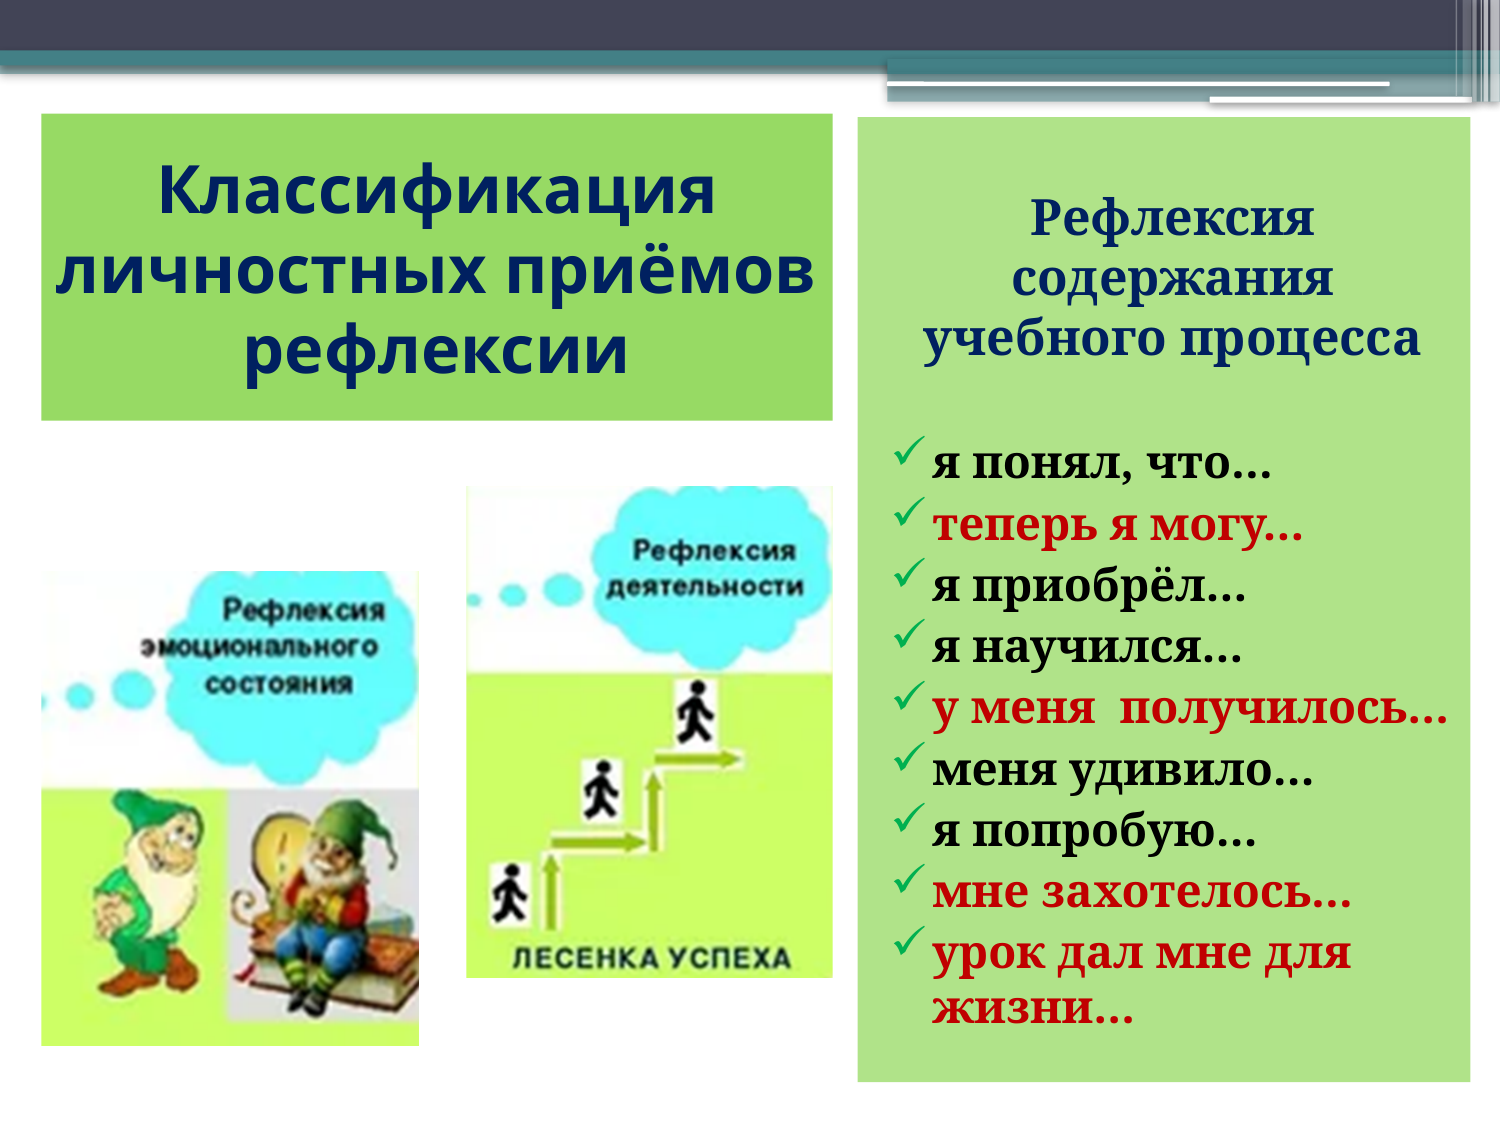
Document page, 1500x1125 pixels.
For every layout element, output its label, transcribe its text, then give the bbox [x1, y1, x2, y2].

list Рефлексия содержания учебного процесса я понял, что… теперь я могу… я приобрёл… я научился… у меня получилось… меня удивило… я попробую… мне захотелось… урок дал мне для жизни… [857, 117, 1471, 1083]
picture [466, 486, 833, 978]
picture [40, 571, 420, 1046]
title Классификация личностных приёмов рефлексии [41, 113, 833, 421]
